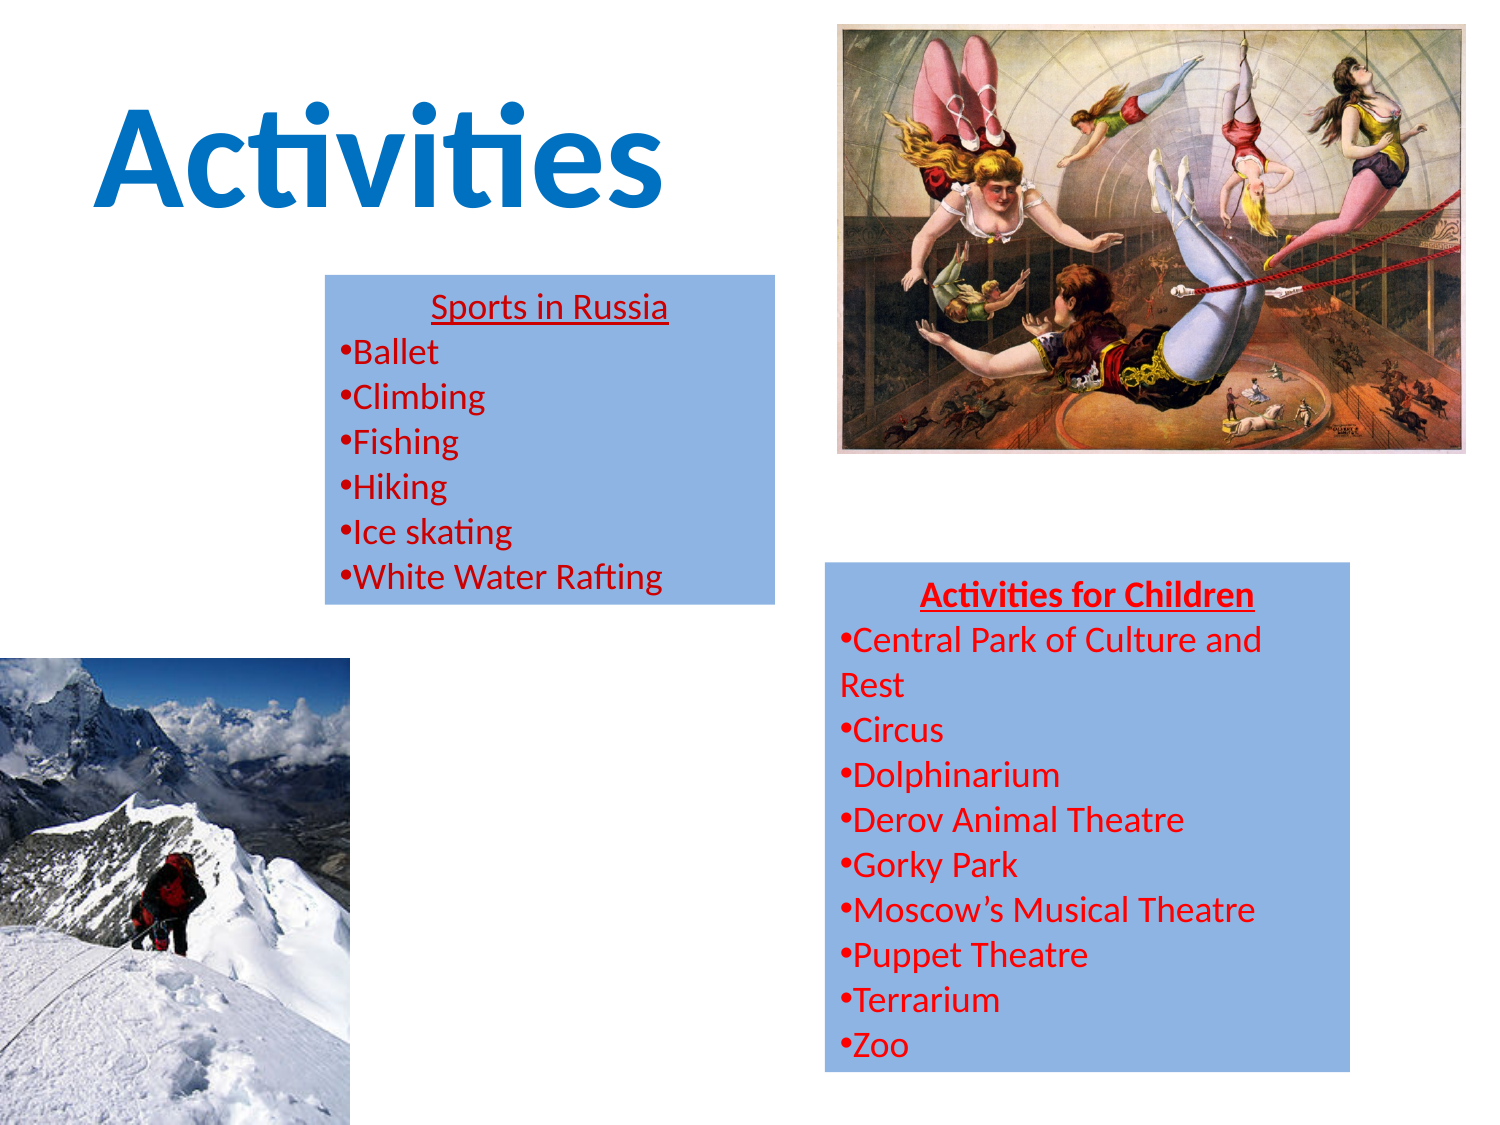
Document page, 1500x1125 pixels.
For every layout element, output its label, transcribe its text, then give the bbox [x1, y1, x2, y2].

picture [837, 24, 1466, 454]
picture [0, 658, 351, 1125]
text_box Activities for Children Central Park of Culture and Rest Circus Dolphinarium Derov Animal Theatre Gorky Park Moscow’s Musical Theatre Puppet Theatre Terrarium Zoo [824, 562, 1350, 1073]
text_box Activities [78, 49, 682, 245]
text_box Sports in Russia Ballet Climbing Fishing Hiking Ice skating White Water Rafting [324, 274, 775, 605]
